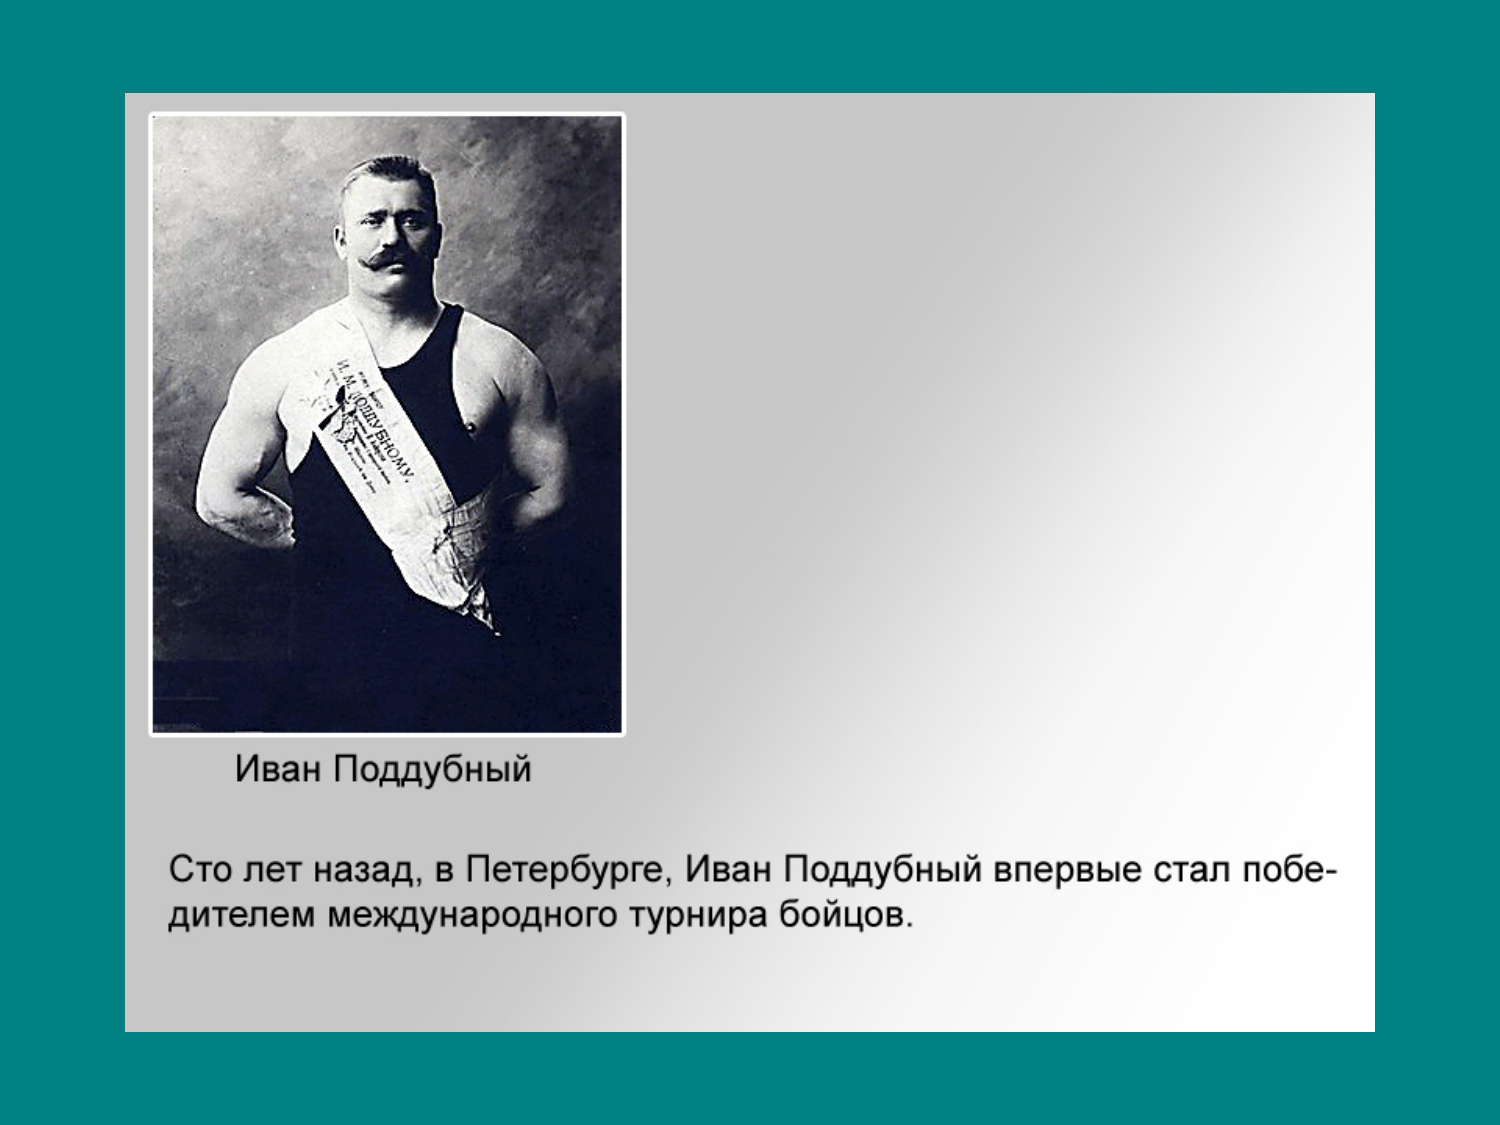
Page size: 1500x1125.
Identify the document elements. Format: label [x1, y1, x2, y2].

picture [124, 93, 1376, 1032]
